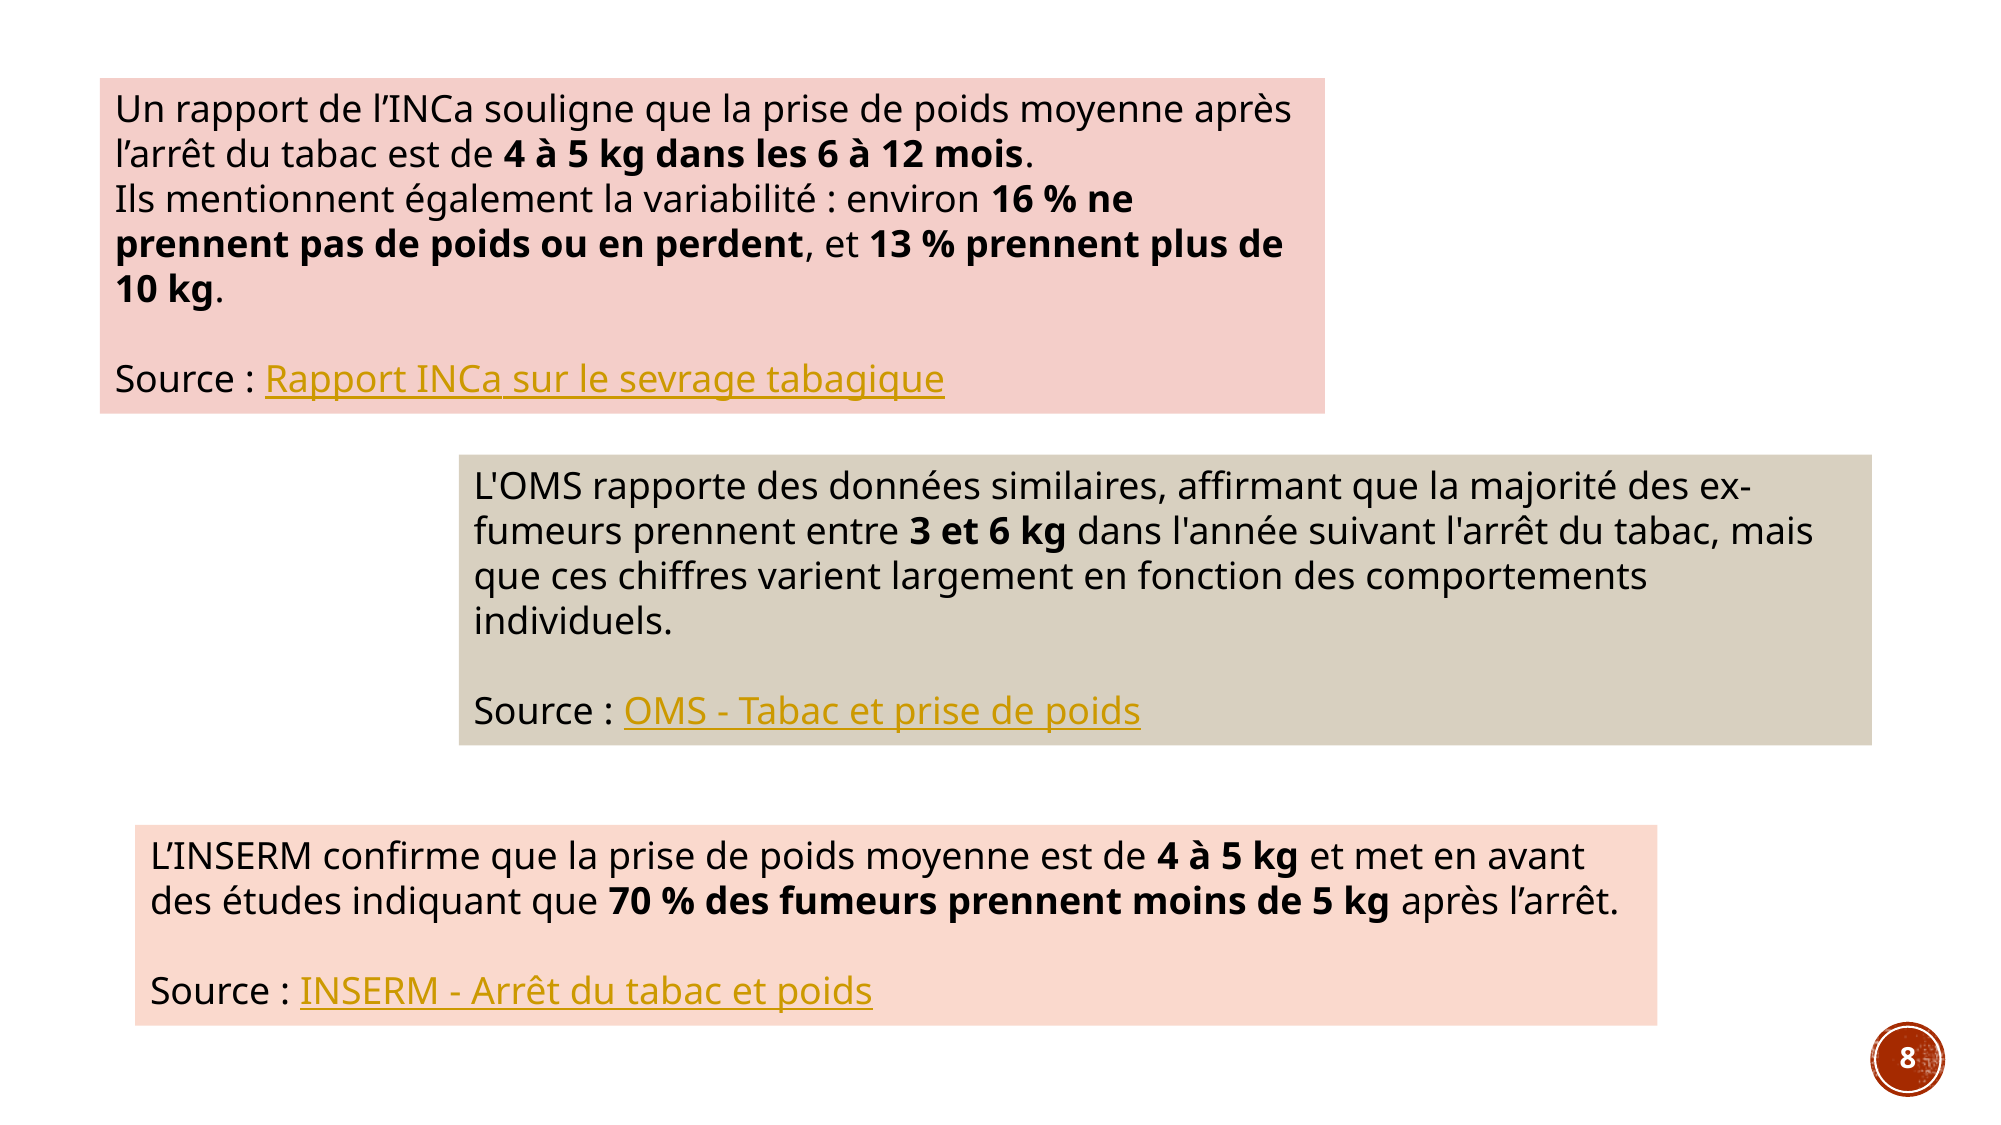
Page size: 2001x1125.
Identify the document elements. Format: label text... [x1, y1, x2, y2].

text_box L'OMS rapporte des données similaires, affirmant que la majorité des ex-fumeurs prennent entre 3 et 6 kg dans l'année suivant l'arrêt du tabac, mais que ces chiffres varient largement en fonction des comportements individuels. Source : OMS - Tabac et prise de poids [458, 454, 1872, 746]
text_box Un rapport de l’INCa souligne que la prise de poids moyenne après l’arrêt du tabac est de 4 à 5 kg dans les 6 à 12 mois. Ils mentionnent également la variabilité : environ 16 % ne prennent pas de poids ou en perdent, et 13 % prennent plus de 10 kg. Source : Rapport INCa sur le sevrage tabagique [99, 78, 1325, 414]
slide_number 8 [1855, 1028, 1961, 1089]
text_box L’INSERM confirme que la prise de poids moyenne est de 4 à 5 kg et met en avant des études indiquant que 70 % des fumeurs prennent moins de 5 kg après l’arrêt. Source : INSERM - Arrêt du tabac et poids [135, 824, 1658, 1026]
